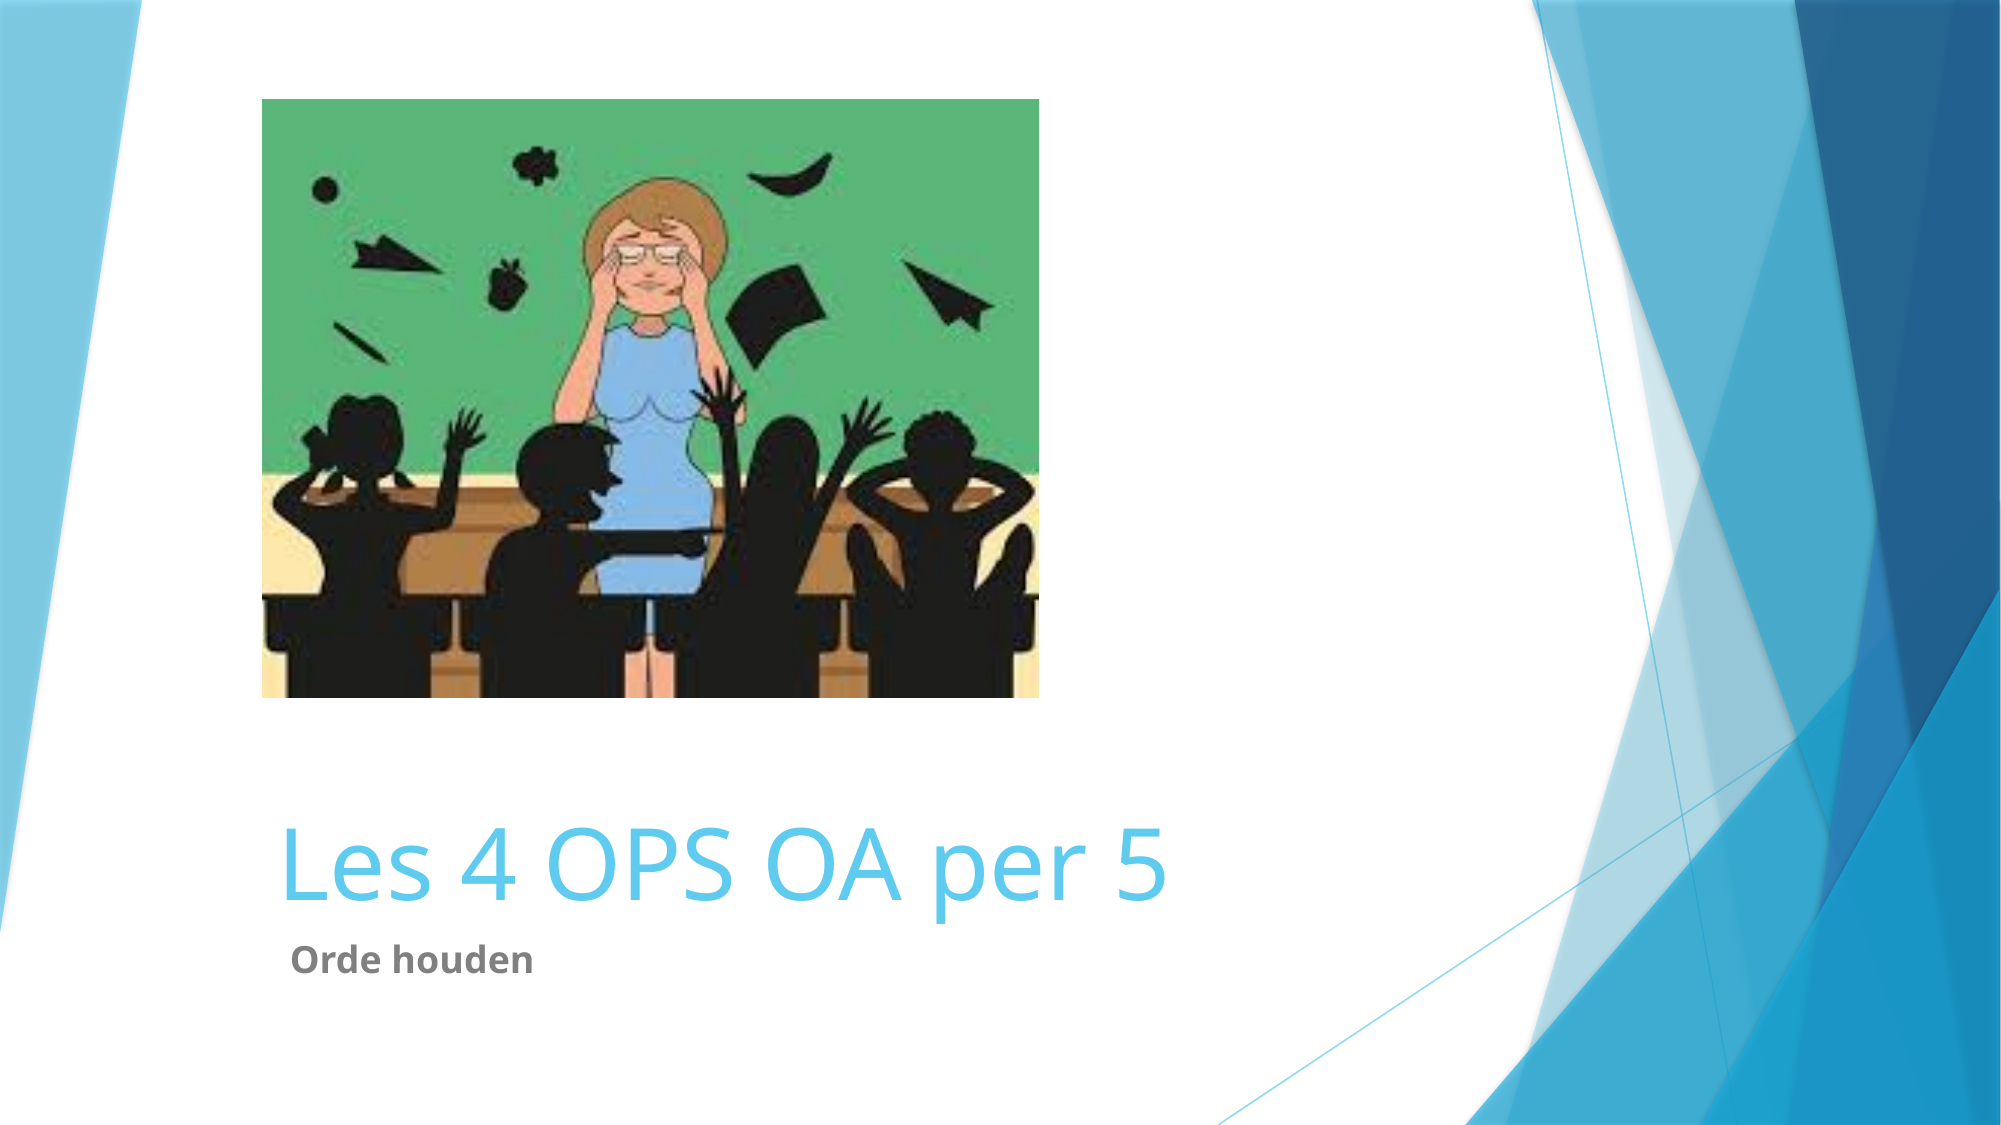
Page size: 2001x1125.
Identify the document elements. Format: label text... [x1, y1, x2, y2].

picture [261, 99, 1040, 698]
title Les 4 OPS OA per 5 [262, 750, 1522, 929]
subtitle Orde houden [274, 928, 1522, 1029]
